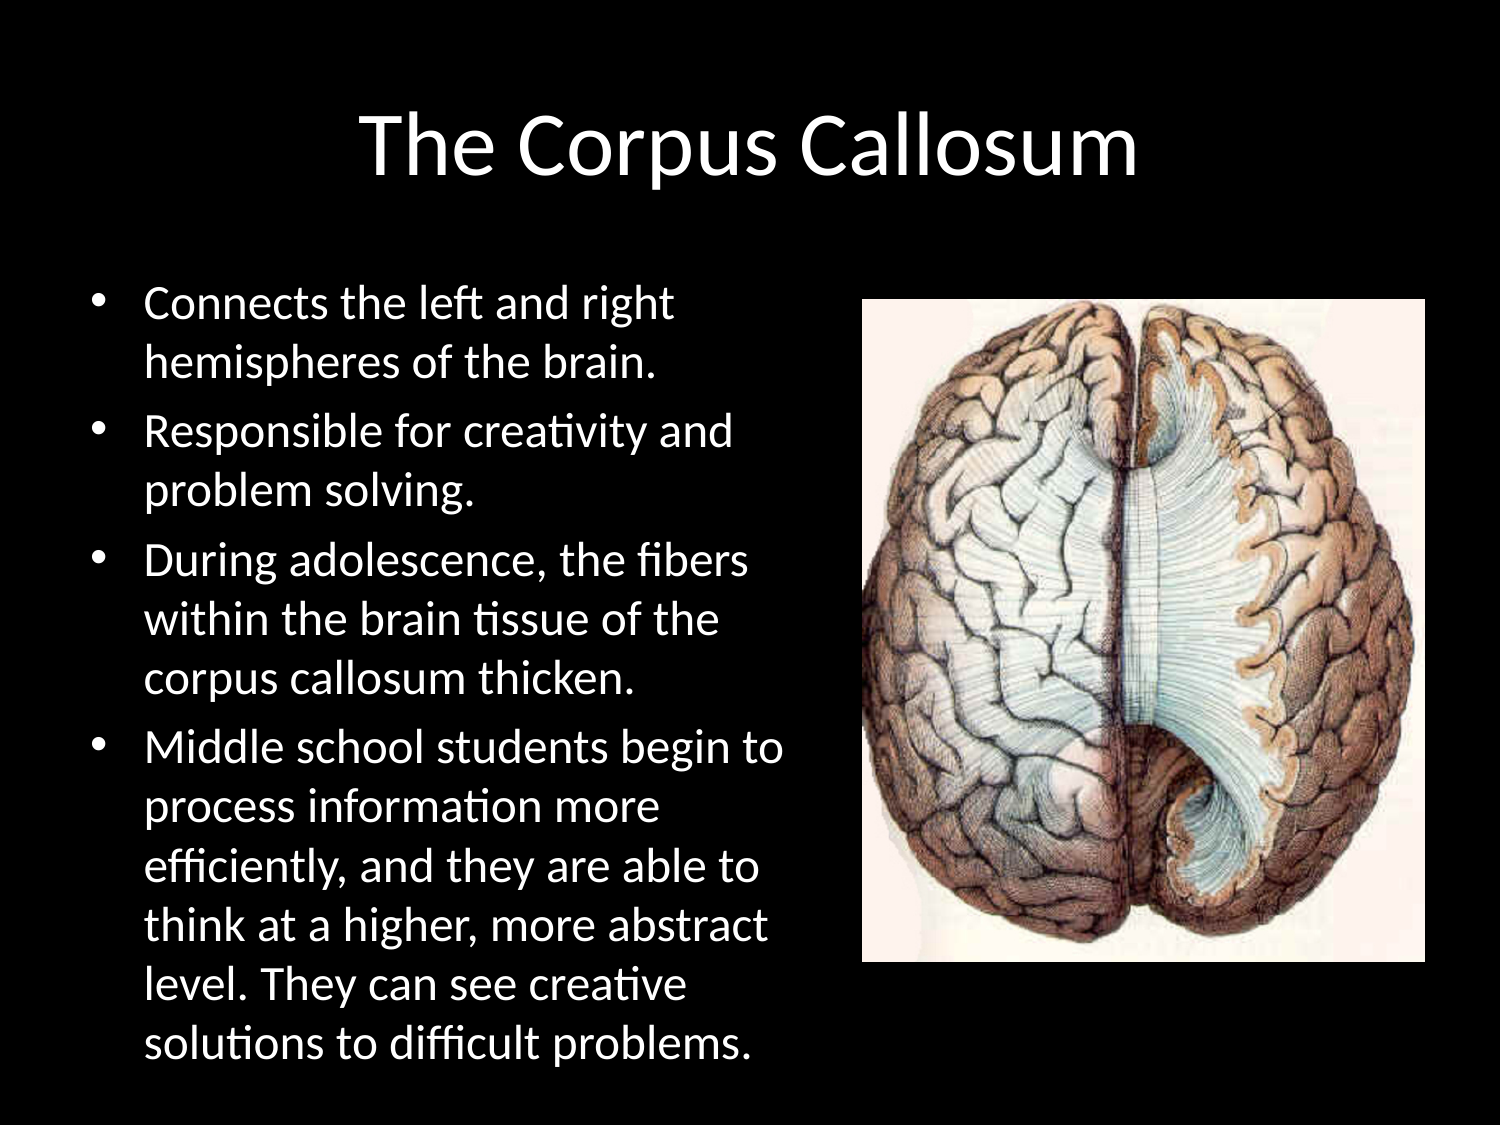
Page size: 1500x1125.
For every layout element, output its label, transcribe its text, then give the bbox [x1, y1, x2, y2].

picture [862, 299, 1426, 962]
title The Corpus Callosum [75, 45, 1425, 233]
list Connects the left and right hemispheres of the brain. Responsible for creativity and problem solving. During adolescence, the fibers within the brain tissue of the corpus callosum thicken. Middle school students begin to process information more efficiently, and they are able to think at a higher, more abstract level. They can see creative solutions to difficult problems. [75, 262, 825, 1088]
